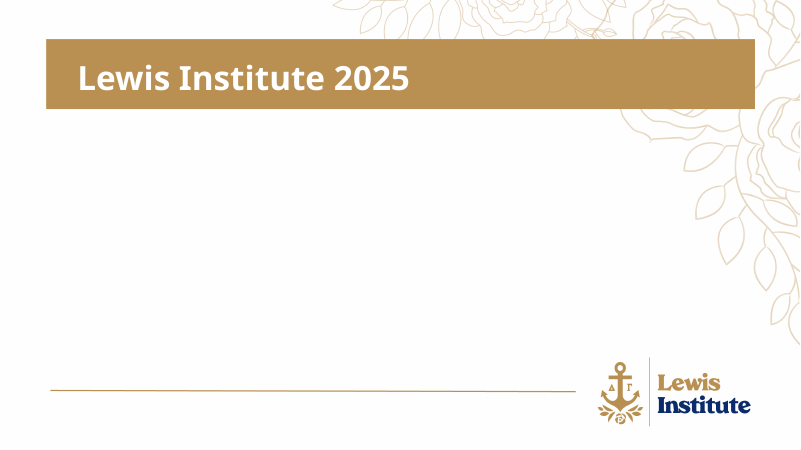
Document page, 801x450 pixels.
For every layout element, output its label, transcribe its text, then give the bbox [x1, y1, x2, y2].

picture [0, 0, 801, 450]
list Lewis Institute 2025 [62, 50, 738, 100]
